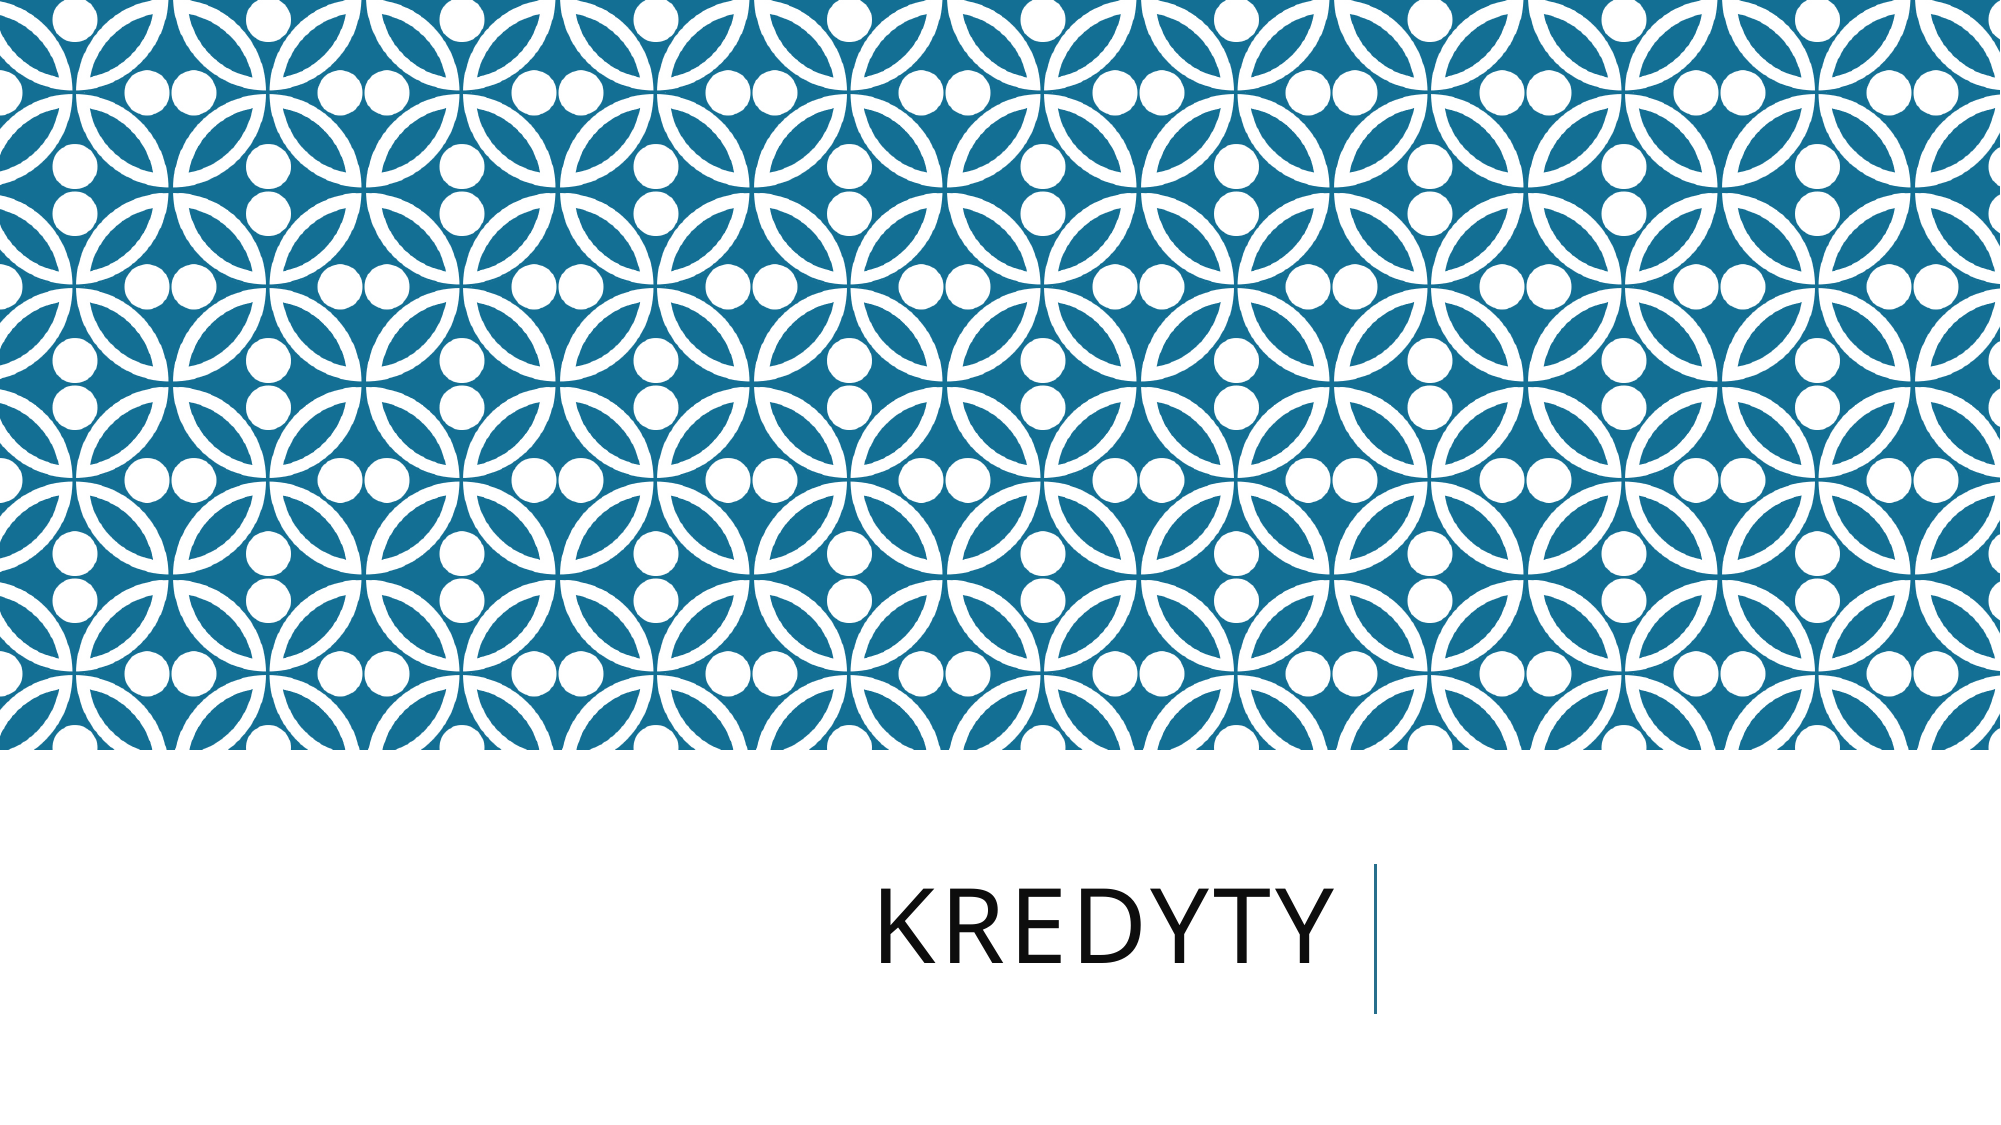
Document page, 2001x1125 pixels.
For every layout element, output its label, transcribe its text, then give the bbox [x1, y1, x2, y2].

title kredyty [75, 813, 1350, 1054]
